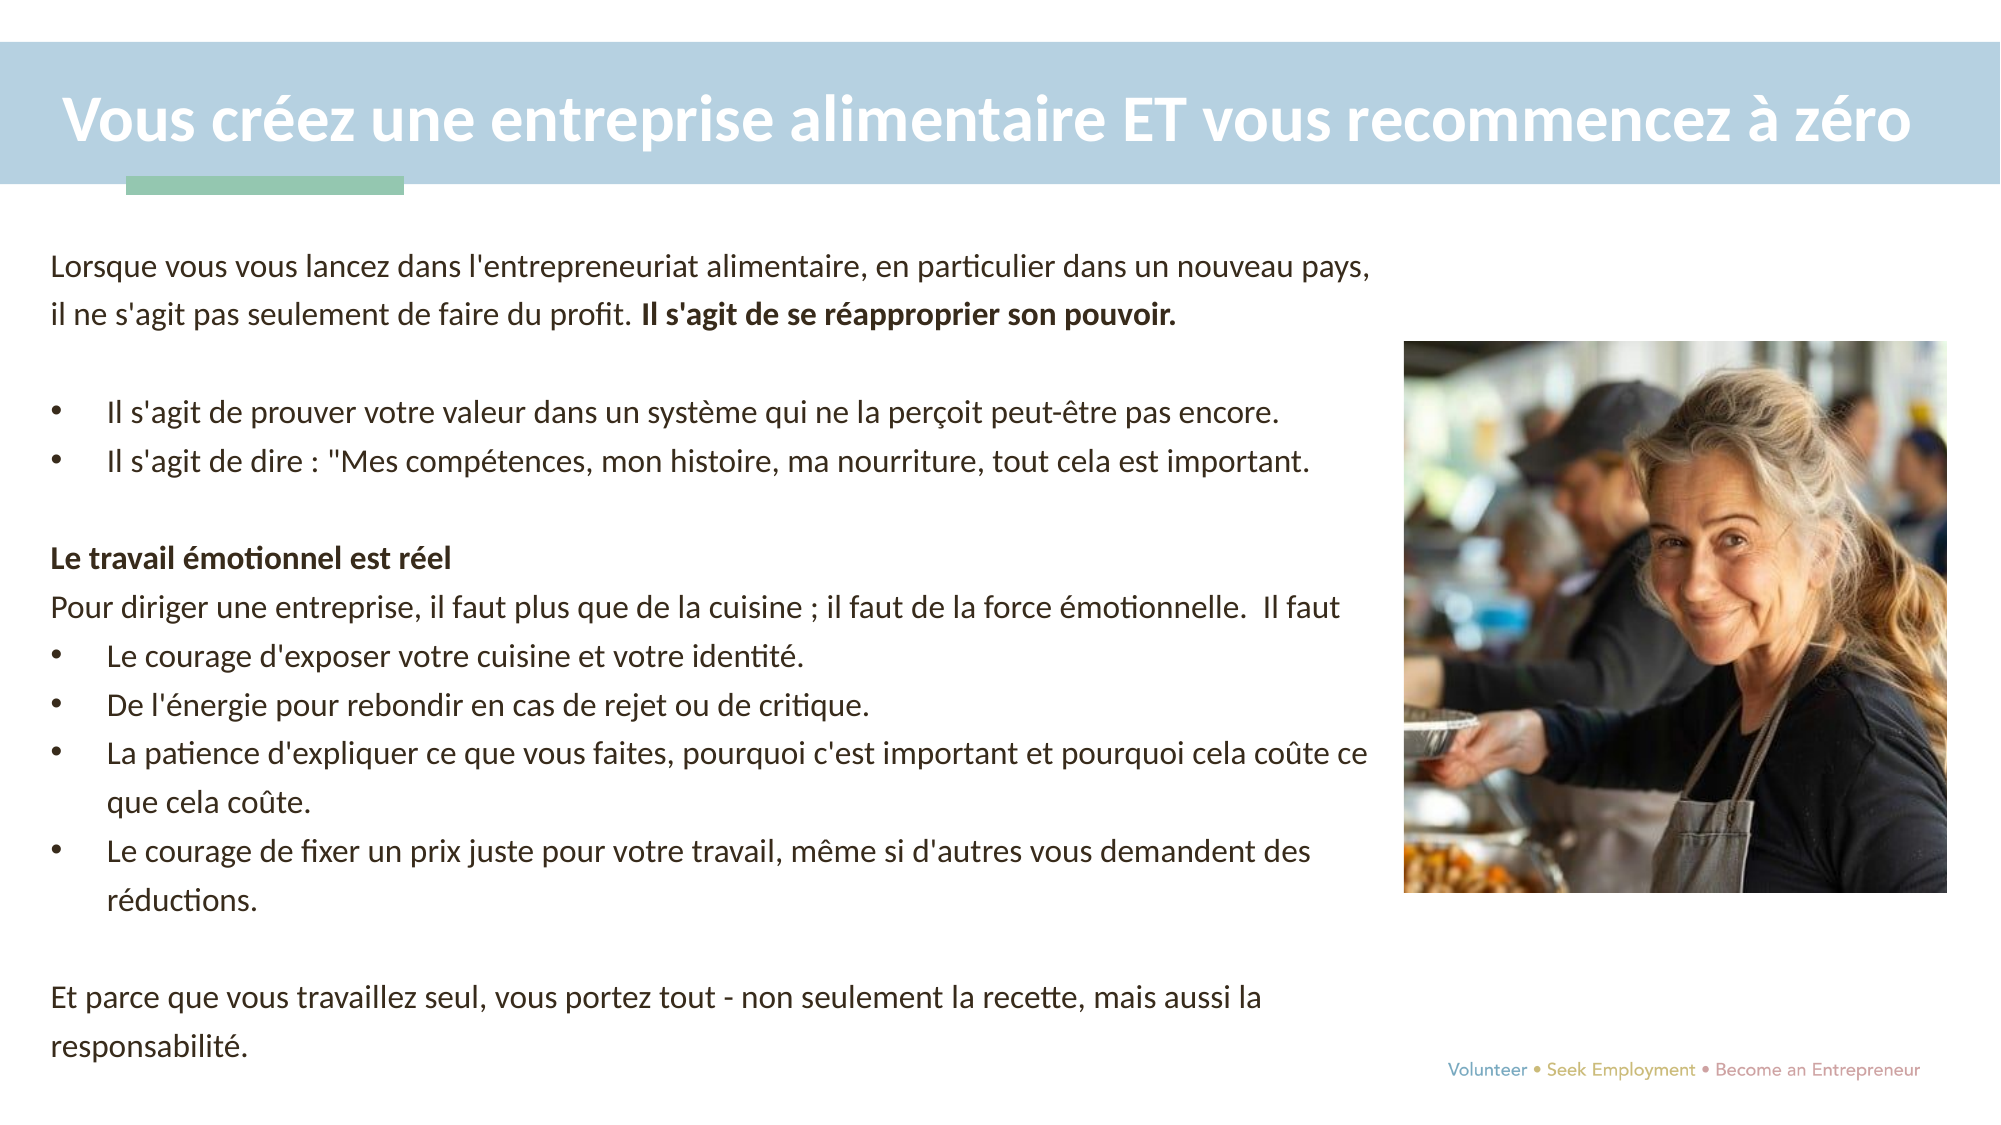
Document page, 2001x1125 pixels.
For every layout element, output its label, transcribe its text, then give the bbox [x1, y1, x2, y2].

picture [1403, 341, 1947, 893]
list Lorsque vous vous lancez dans l'entrepreneuriat alimentaire, en particulier dans un nouveau pays, il ne s'agit pas seulement de faire du profit. Il s'agit de se réapproprier son pouvoir. Il s'agit de prouver votre valeur dans un système qui ne la perçoit peut-être pas encore. Il s'agit de dire : "Mes compétences, mon histoire, ma nourriture, tout cela est important. Le travail émotionnel est réel Pour diriger une entreprise, il faut plus que de la cuisine ; il faut de la force émotionnelle. Il faut Le courage d'exposer votre cuisine et votre identité. De l'énergie pour rebondir en cas de rejet ou de critique. La patience d'expliquer ce que vous faites, pourquoi c'est important et pourquoi cela coûte ce que cela coûte. Le courage de fixer un prix juste pour votre travail, même si d'autres vous demandent des réductions. Et parce que vous travaillez seul, vous portez tout - non seulement la recette, mais aussi la responsabilité. [35, 178, 1392, 893]
picture [1418, 1046, 1971, 1103]
list Vous créez une entreprise alimentaire ET vous recommencez à zéro [47, 60, 2000, 179]
